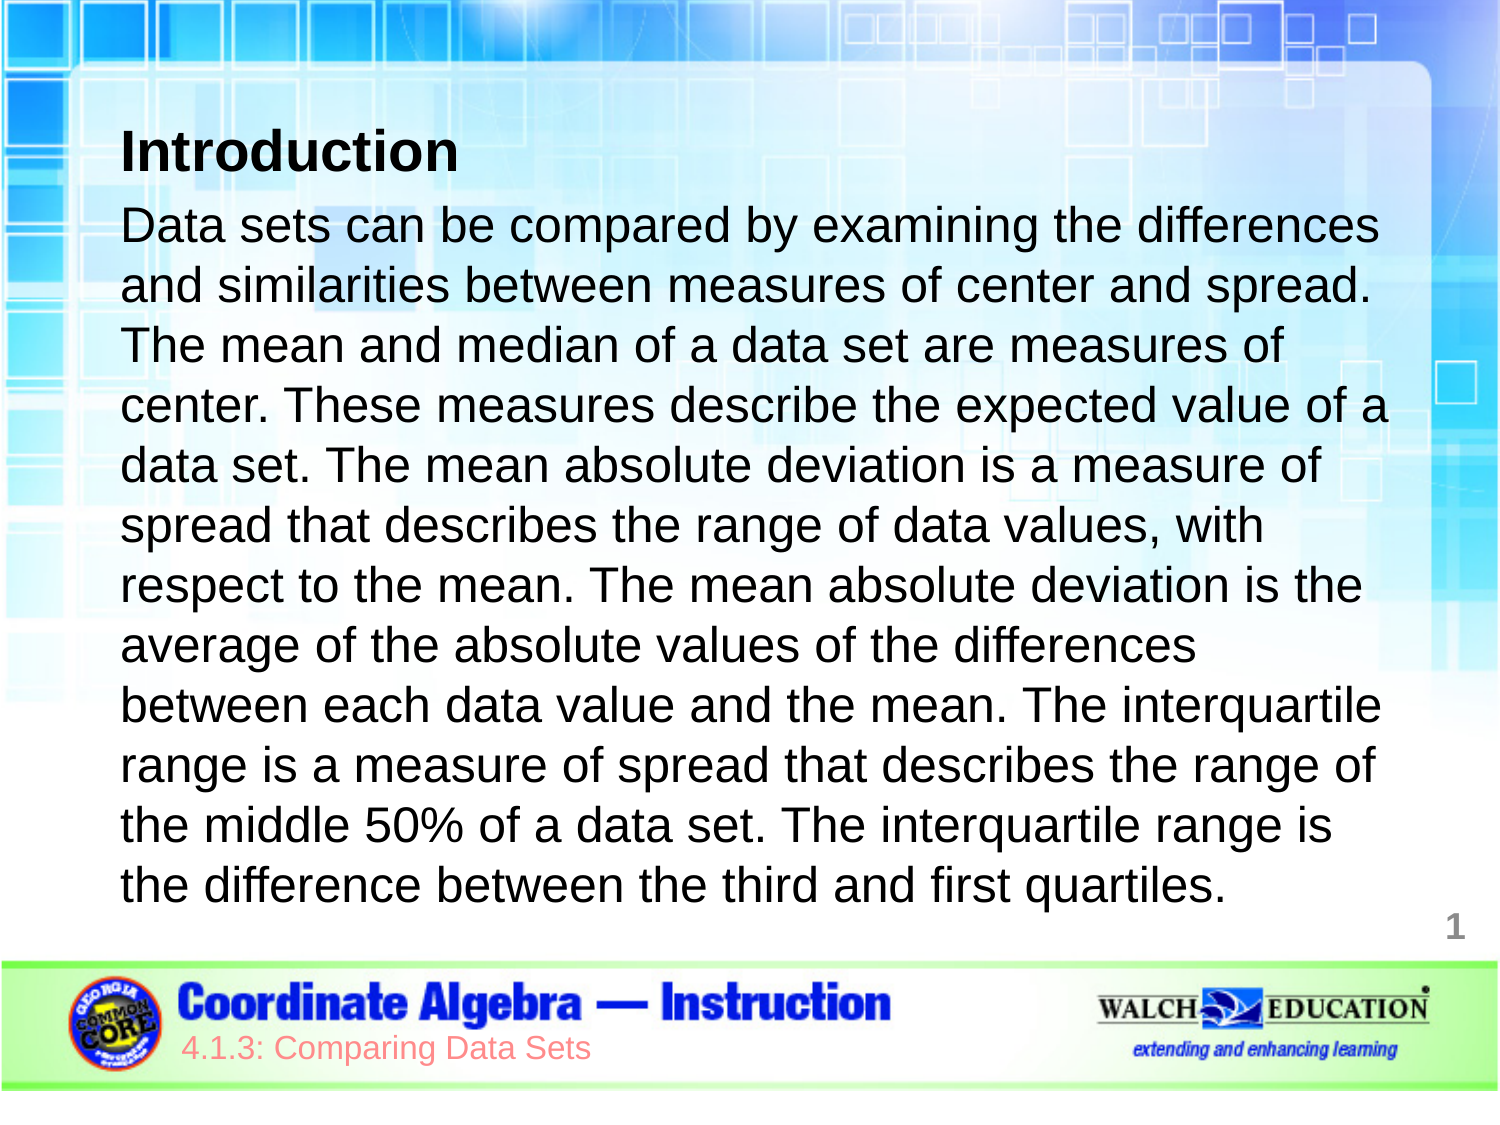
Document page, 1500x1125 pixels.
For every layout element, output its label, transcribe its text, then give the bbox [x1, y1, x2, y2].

picture [1, 0, 1500, 1091]
subtitle Introduction Data sets can be compared by examining the differences and similarities between measures of center and spread. The mean and median of a data set are measures of center. These measures describe the expected value of a data set. The mean absolute deviation is a measure of spread that describes the range of data values, with respect to the mean. The mean absolute deviation is the average of the absolute values of the differences between each data value and the mean. The interquartile range is a measure of spread that describes the range of the middle 50% of a data set. The interquartile range is the difference between the third and first quartiles. [105, 105, 1414, 925]
footer 4.1.3: Comparing Data Sets [166, 1024, 1080, 1069]
slide_number 1 [1361, 901, 1481, 949]
